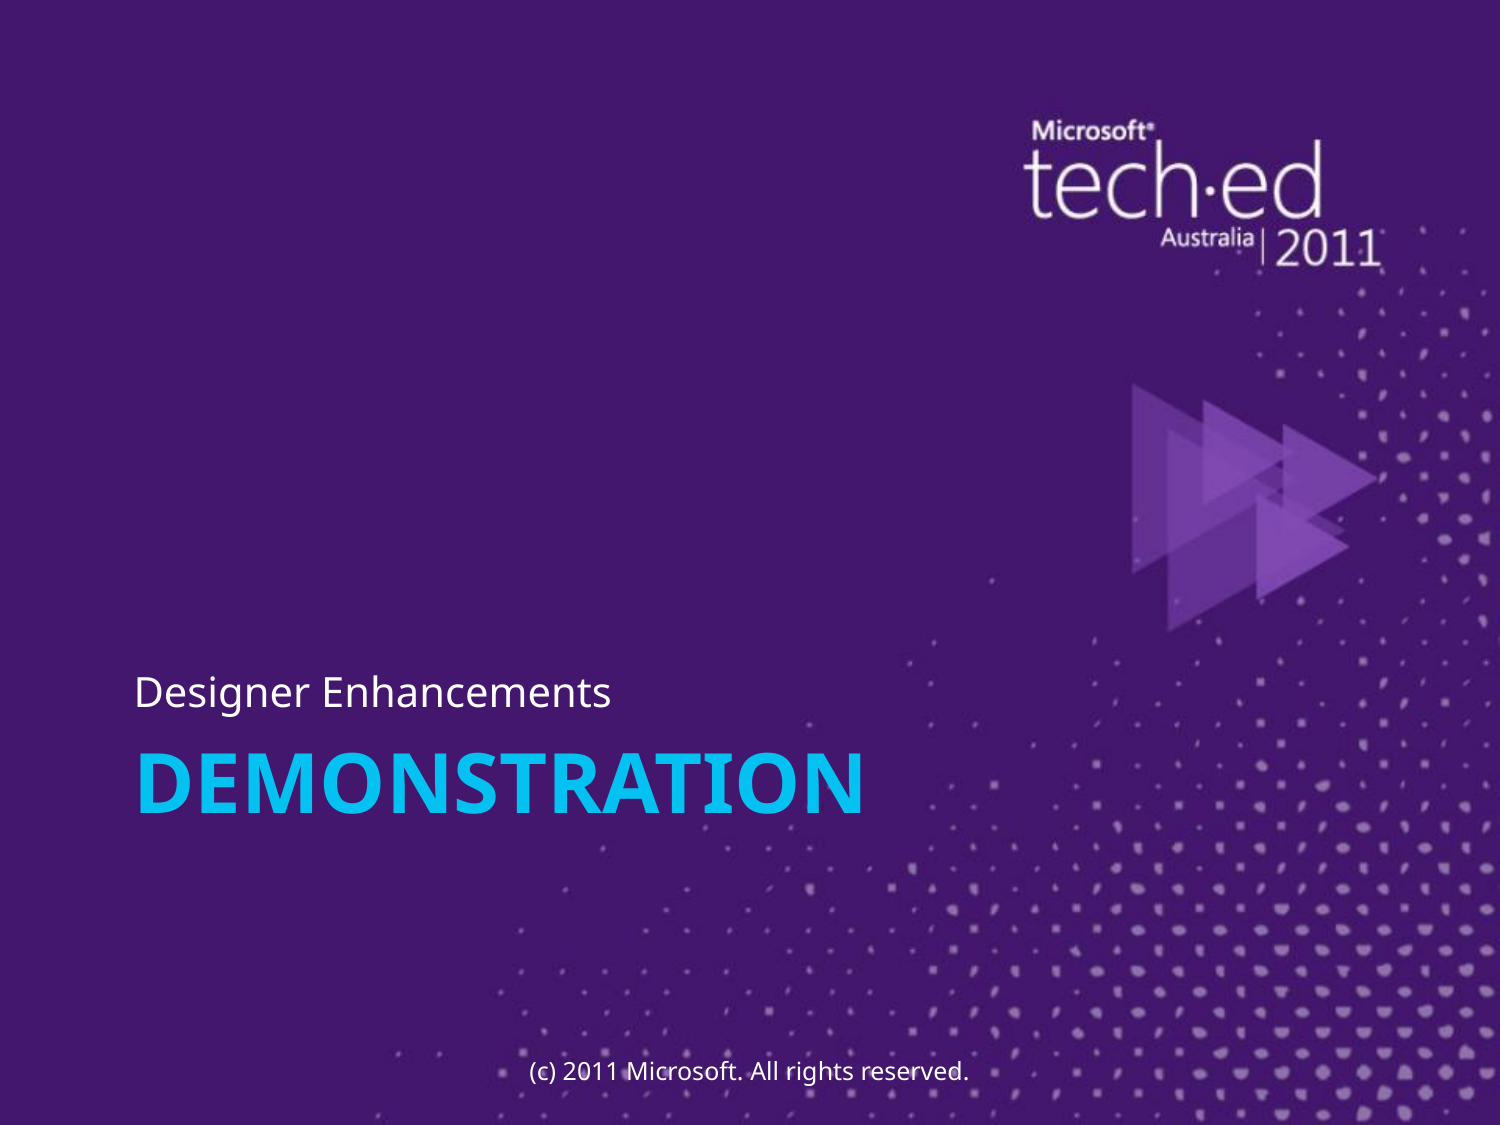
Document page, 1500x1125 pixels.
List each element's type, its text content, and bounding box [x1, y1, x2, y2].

footer (c) 2011 Microsoft. All rights reserved. [512, 1042, 988, 1103]
picture [0, 0, 1500, 1125]
title Demonstration [118, 723, 1394, 947]
list Designer Enhancements [118, 476, 1394, 723]
